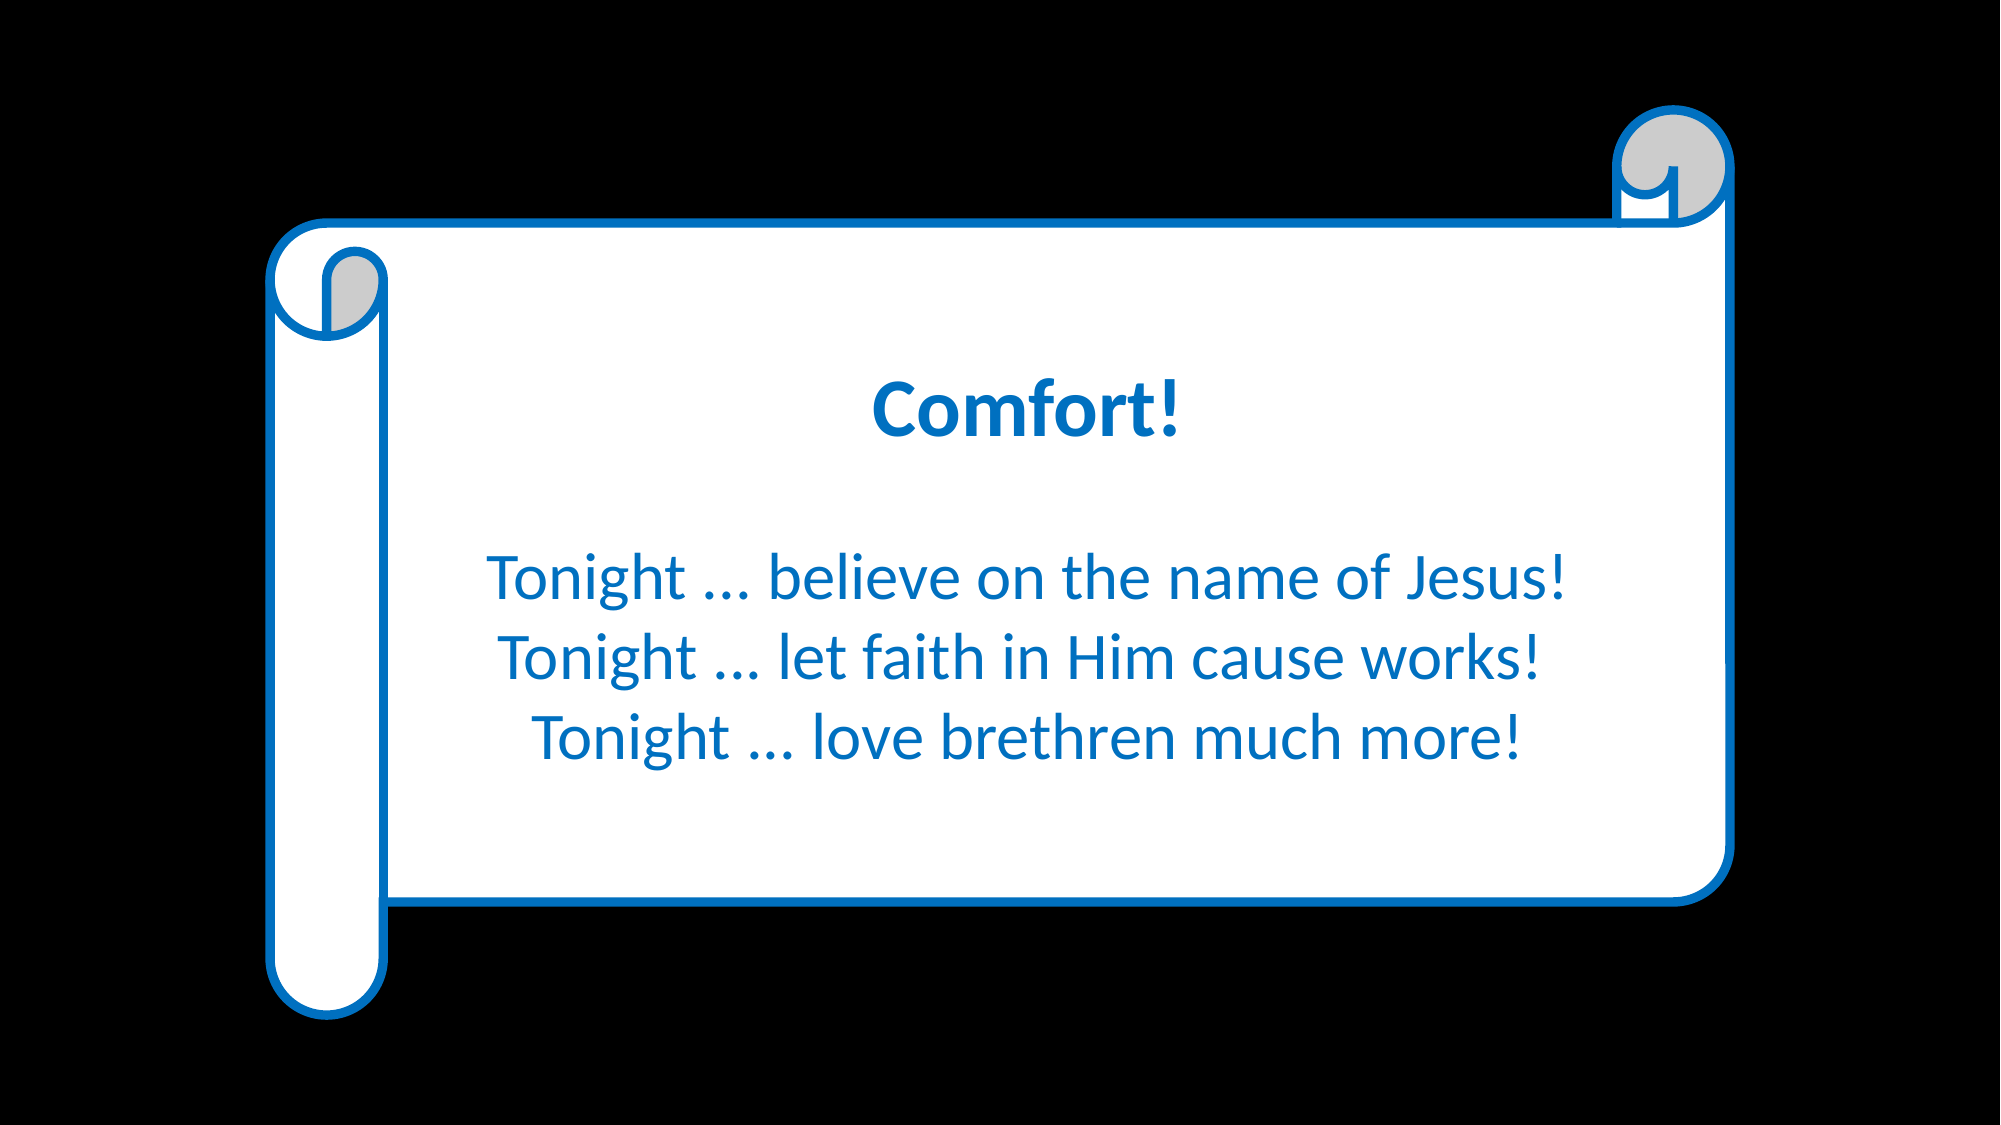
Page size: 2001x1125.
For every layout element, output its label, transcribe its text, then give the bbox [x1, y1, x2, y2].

text_box Comfort! Tonight ... believe on the name of Jesus! Tonight ... let faith in Him cause works! Tonight ... love brethren much more! [269, 108, 1731, 1017]
